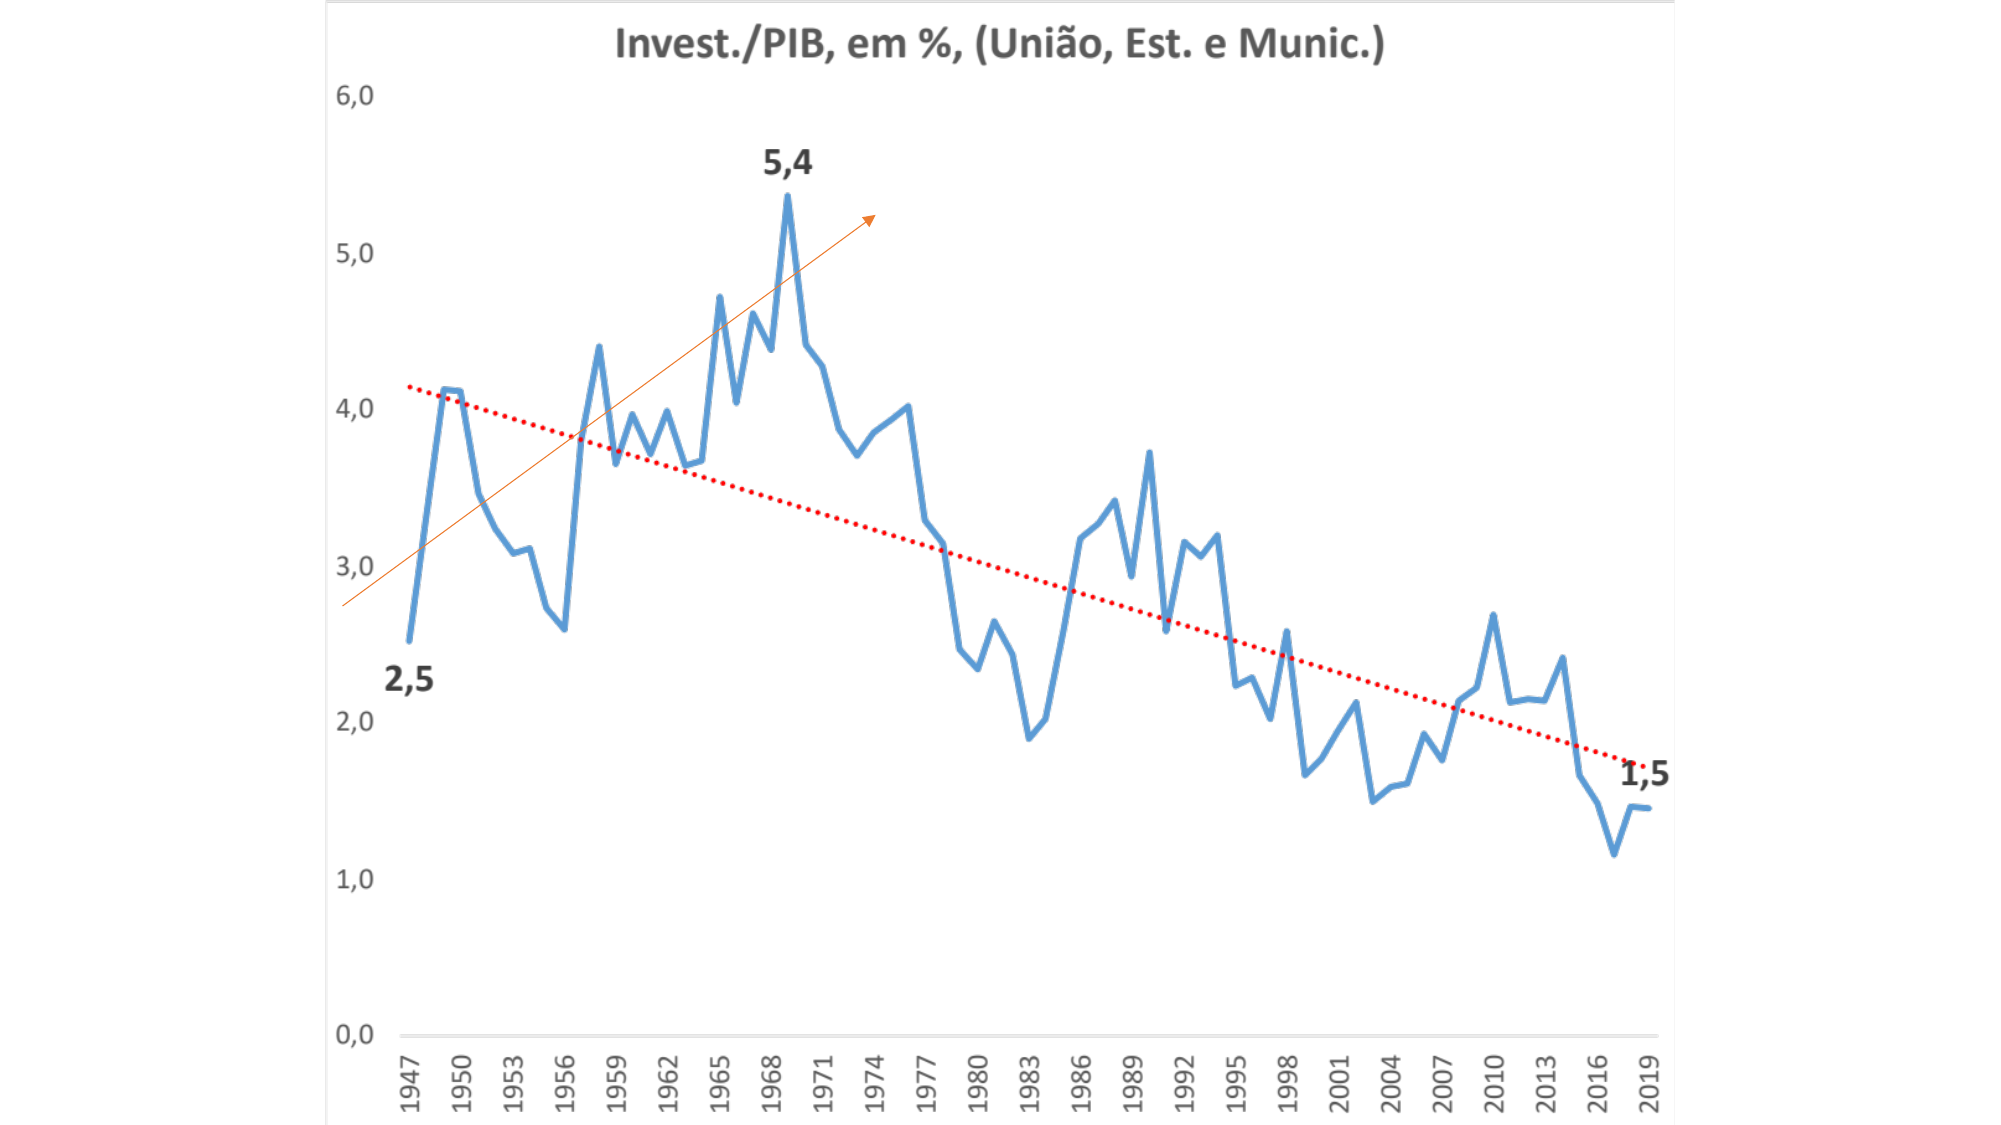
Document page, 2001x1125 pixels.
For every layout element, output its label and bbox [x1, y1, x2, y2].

text_box [342, 214, 876, 607]
picture [325, 0, 1675, 1125]
